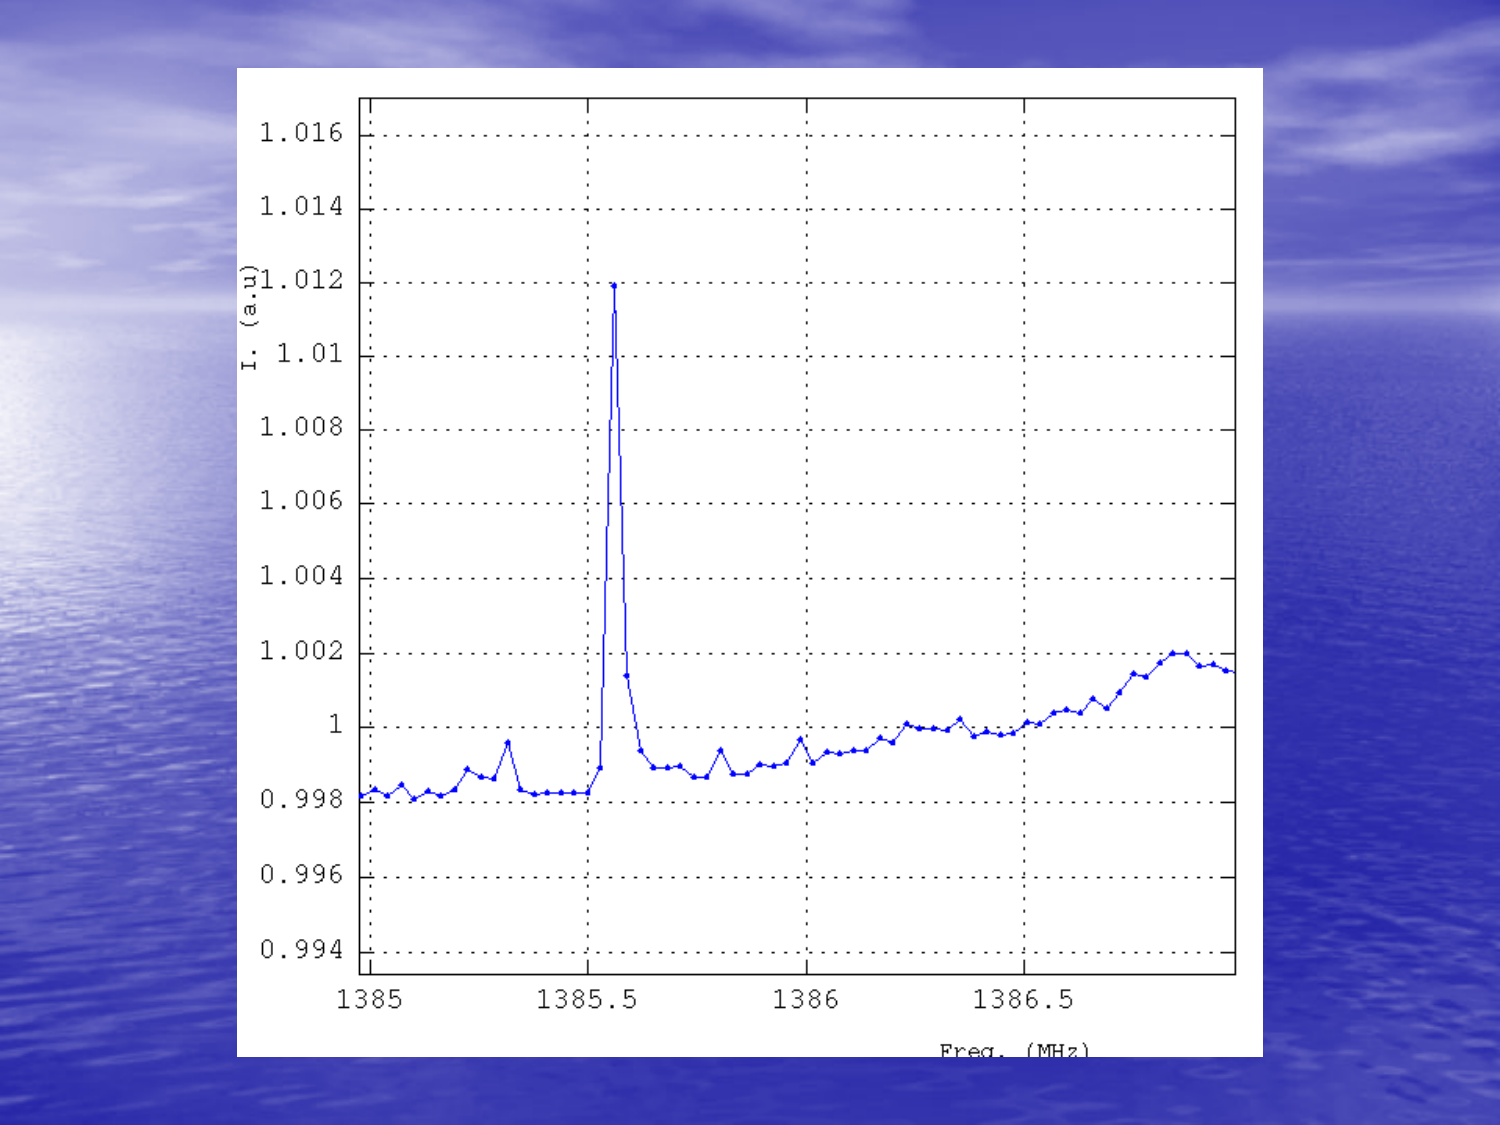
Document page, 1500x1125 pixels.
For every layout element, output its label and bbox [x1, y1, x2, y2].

picture [237, 68, 1263, 1057]
